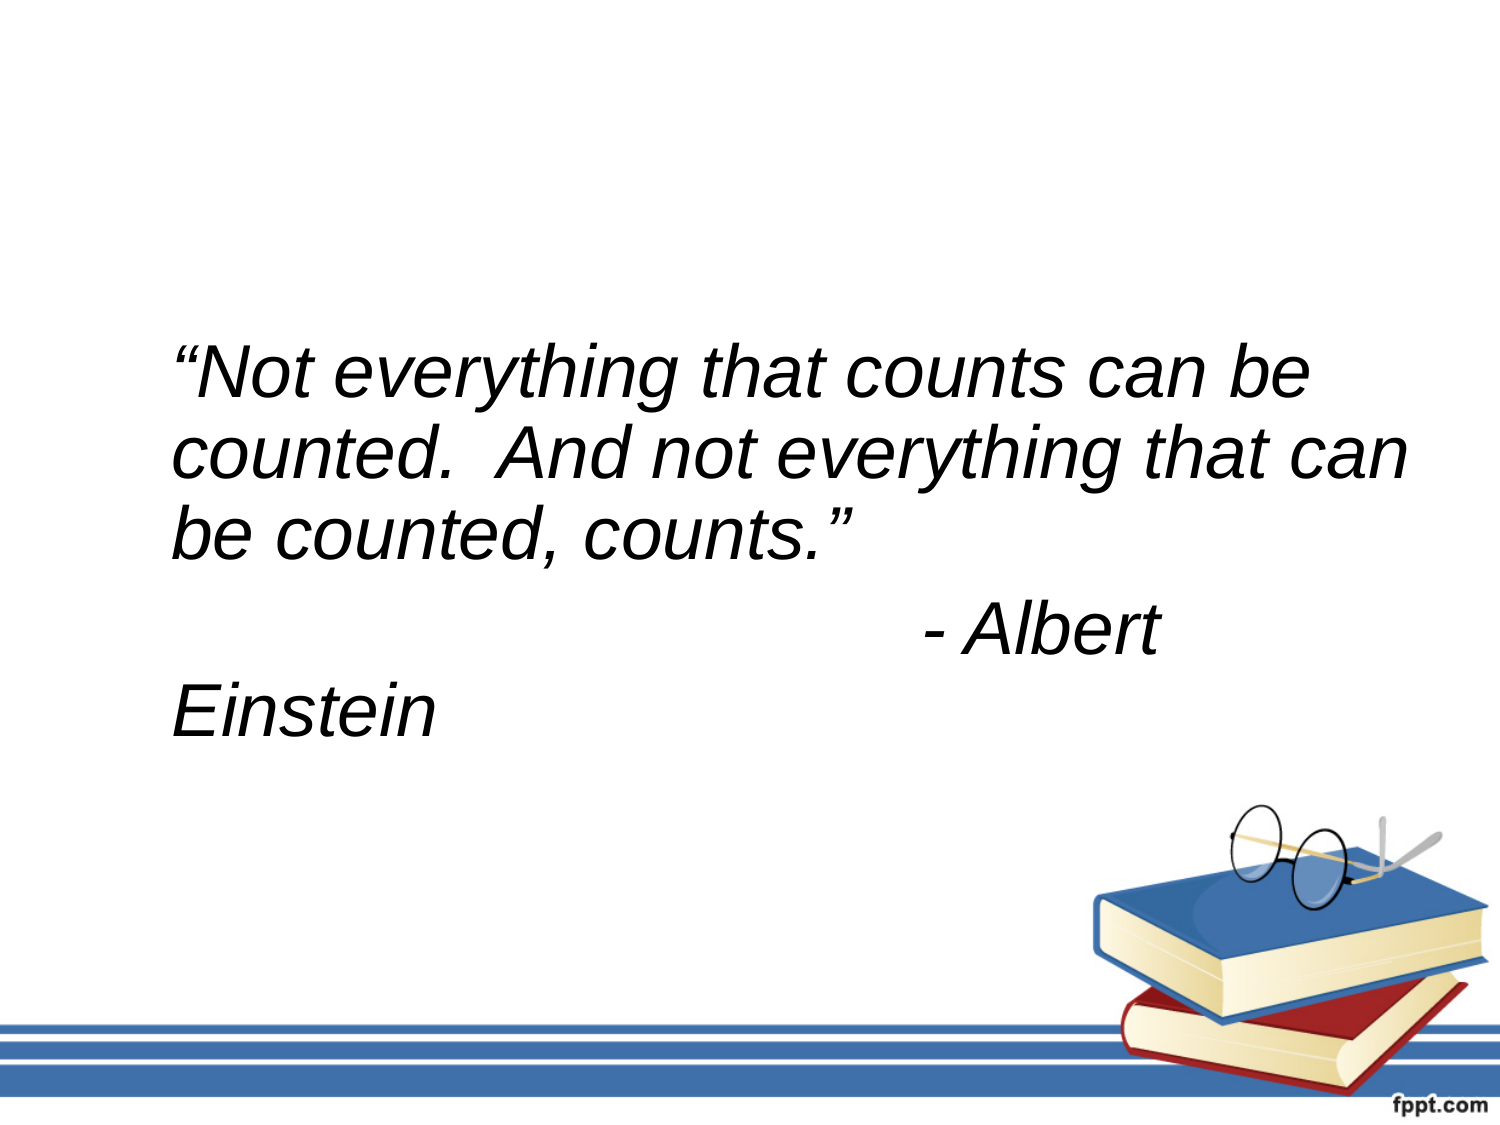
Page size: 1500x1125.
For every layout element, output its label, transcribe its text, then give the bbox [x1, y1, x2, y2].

list “Not everything that counts can be counted. And not everything that can be counted, counts.” - Albert Einstein [99, 324, 1450, 800]
picture [0, 0, 1500, 1125]
